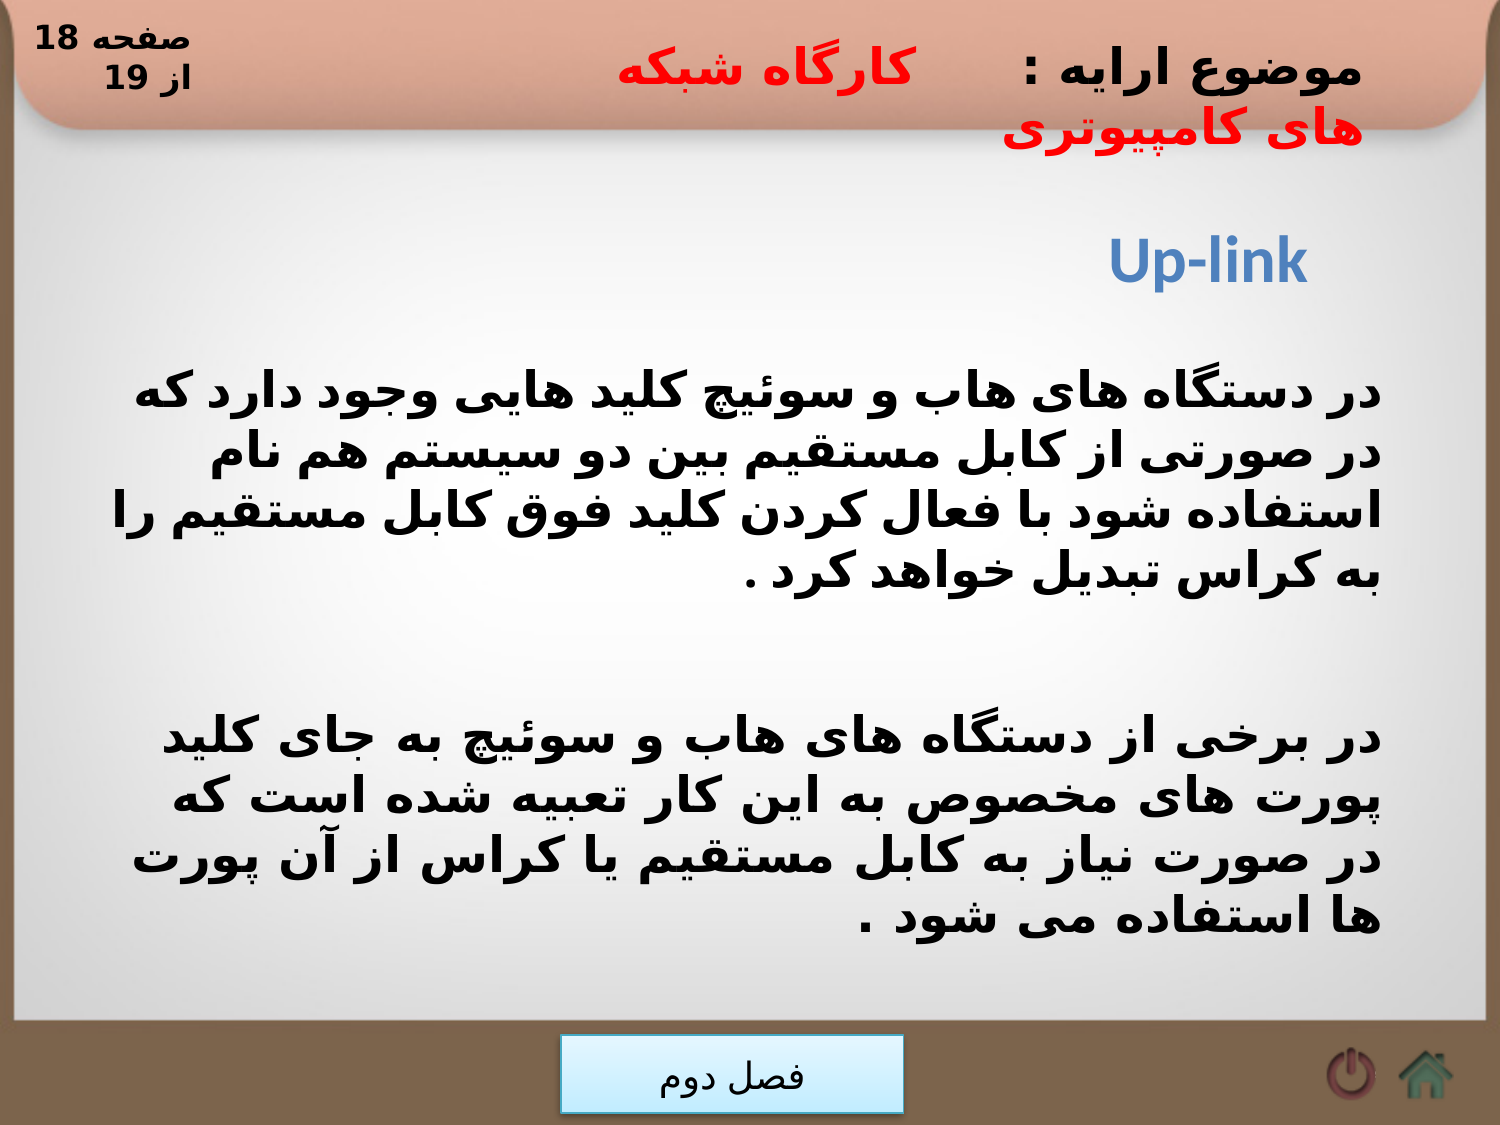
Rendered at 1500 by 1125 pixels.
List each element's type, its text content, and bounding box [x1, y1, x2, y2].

text_box صفحه 18 از 19 [0, 9, 207, 104]
text_box Up-link [1092, 208, 1324, 303]
text_box فصل دوم [560, 1034, 904, 1114]
text_box در دستگاه های هاب و سوئیچ کلید هایی وجود دارد که در صورتی از کابل مستقیم بین دو سیستم هم نام استفاده شود با فعال کردن کلید فوق کابل مستقیم را به کراس تبدیل خواهد کرد . در برخی از دستگاه های هاب و سوئیچ به جای کلید پورت های مخصوص به این کار تعبیه شده است که در صورت نیاز به کابل مستقیم یا کراس از آن پورت ها استفاده می شود . [88, 349, 1399, 950]
picture [0, 0, 1500, 1125]
text_box موضوع ارایه : کارگاه شبکه های کامپیوتری [572, 26, 1380, 162]
